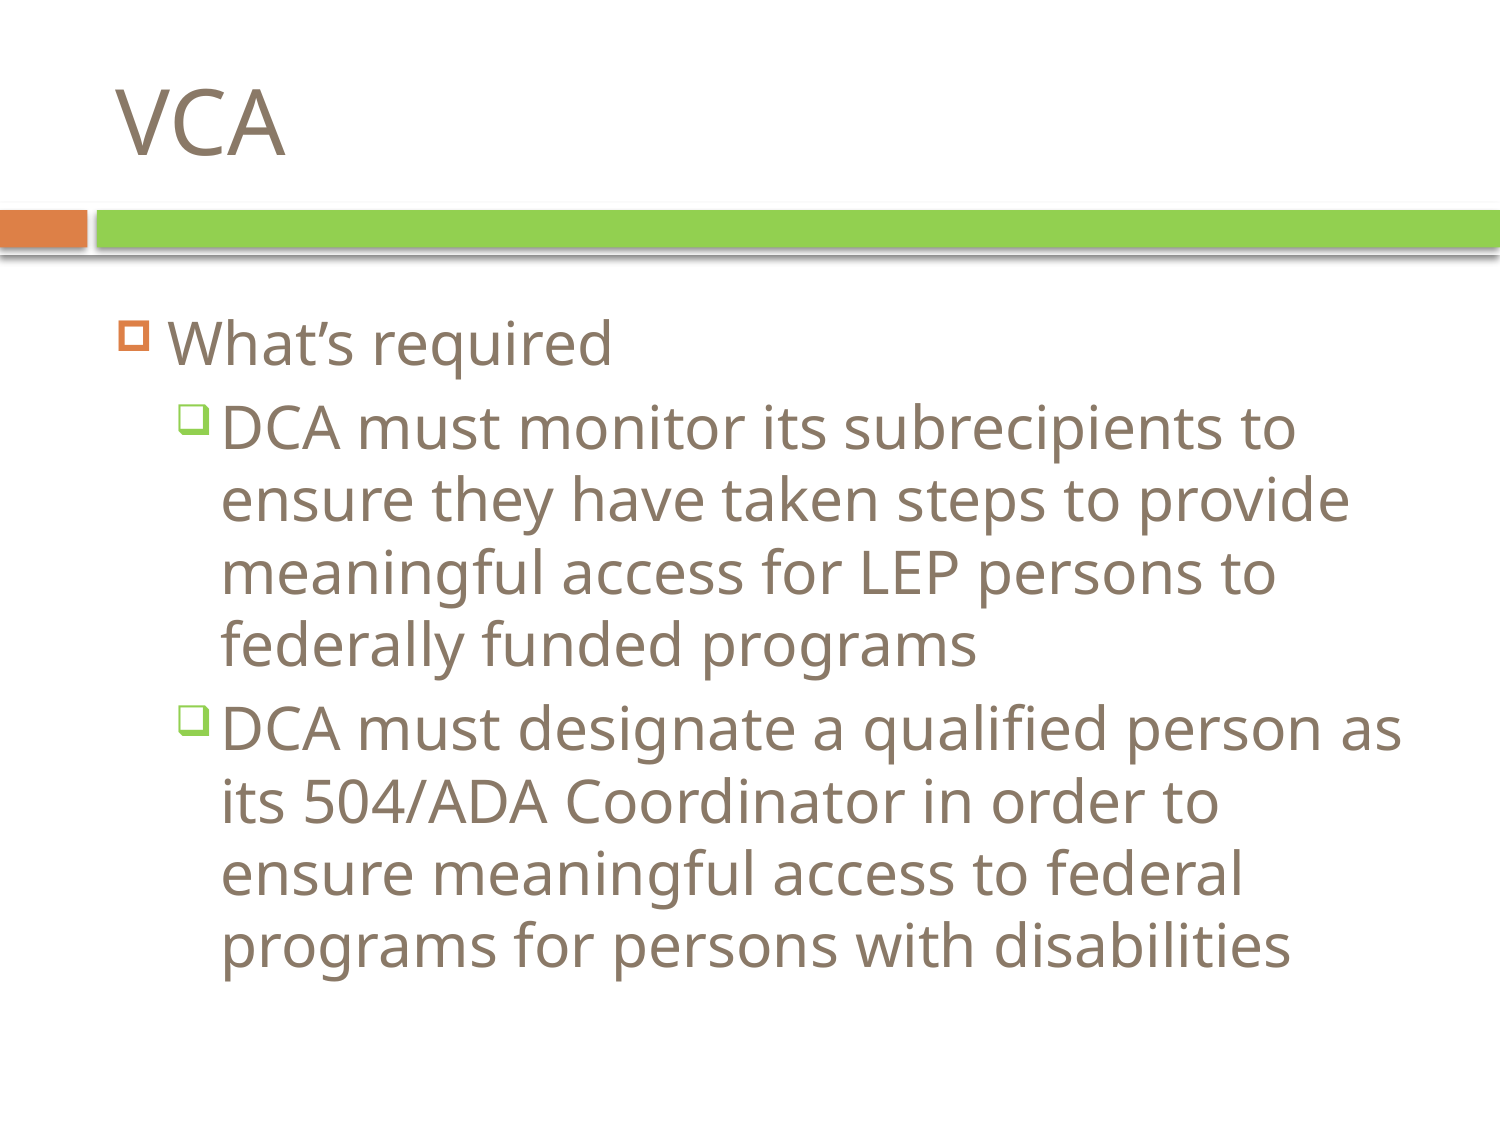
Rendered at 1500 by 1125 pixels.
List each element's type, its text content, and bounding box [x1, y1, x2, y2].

title VCA [100, 37, 1438, 200]
list What’s required DCA must monitor its subrecipients to ensure they have taken steps to provide meaningful access for LEP persons to federally funded programs DCA must designate a qualified person as its 504/ADA Coordinator in order to ensure meaningful access to federal programs for persons with disabilities [100, 287, 1438, 938]
